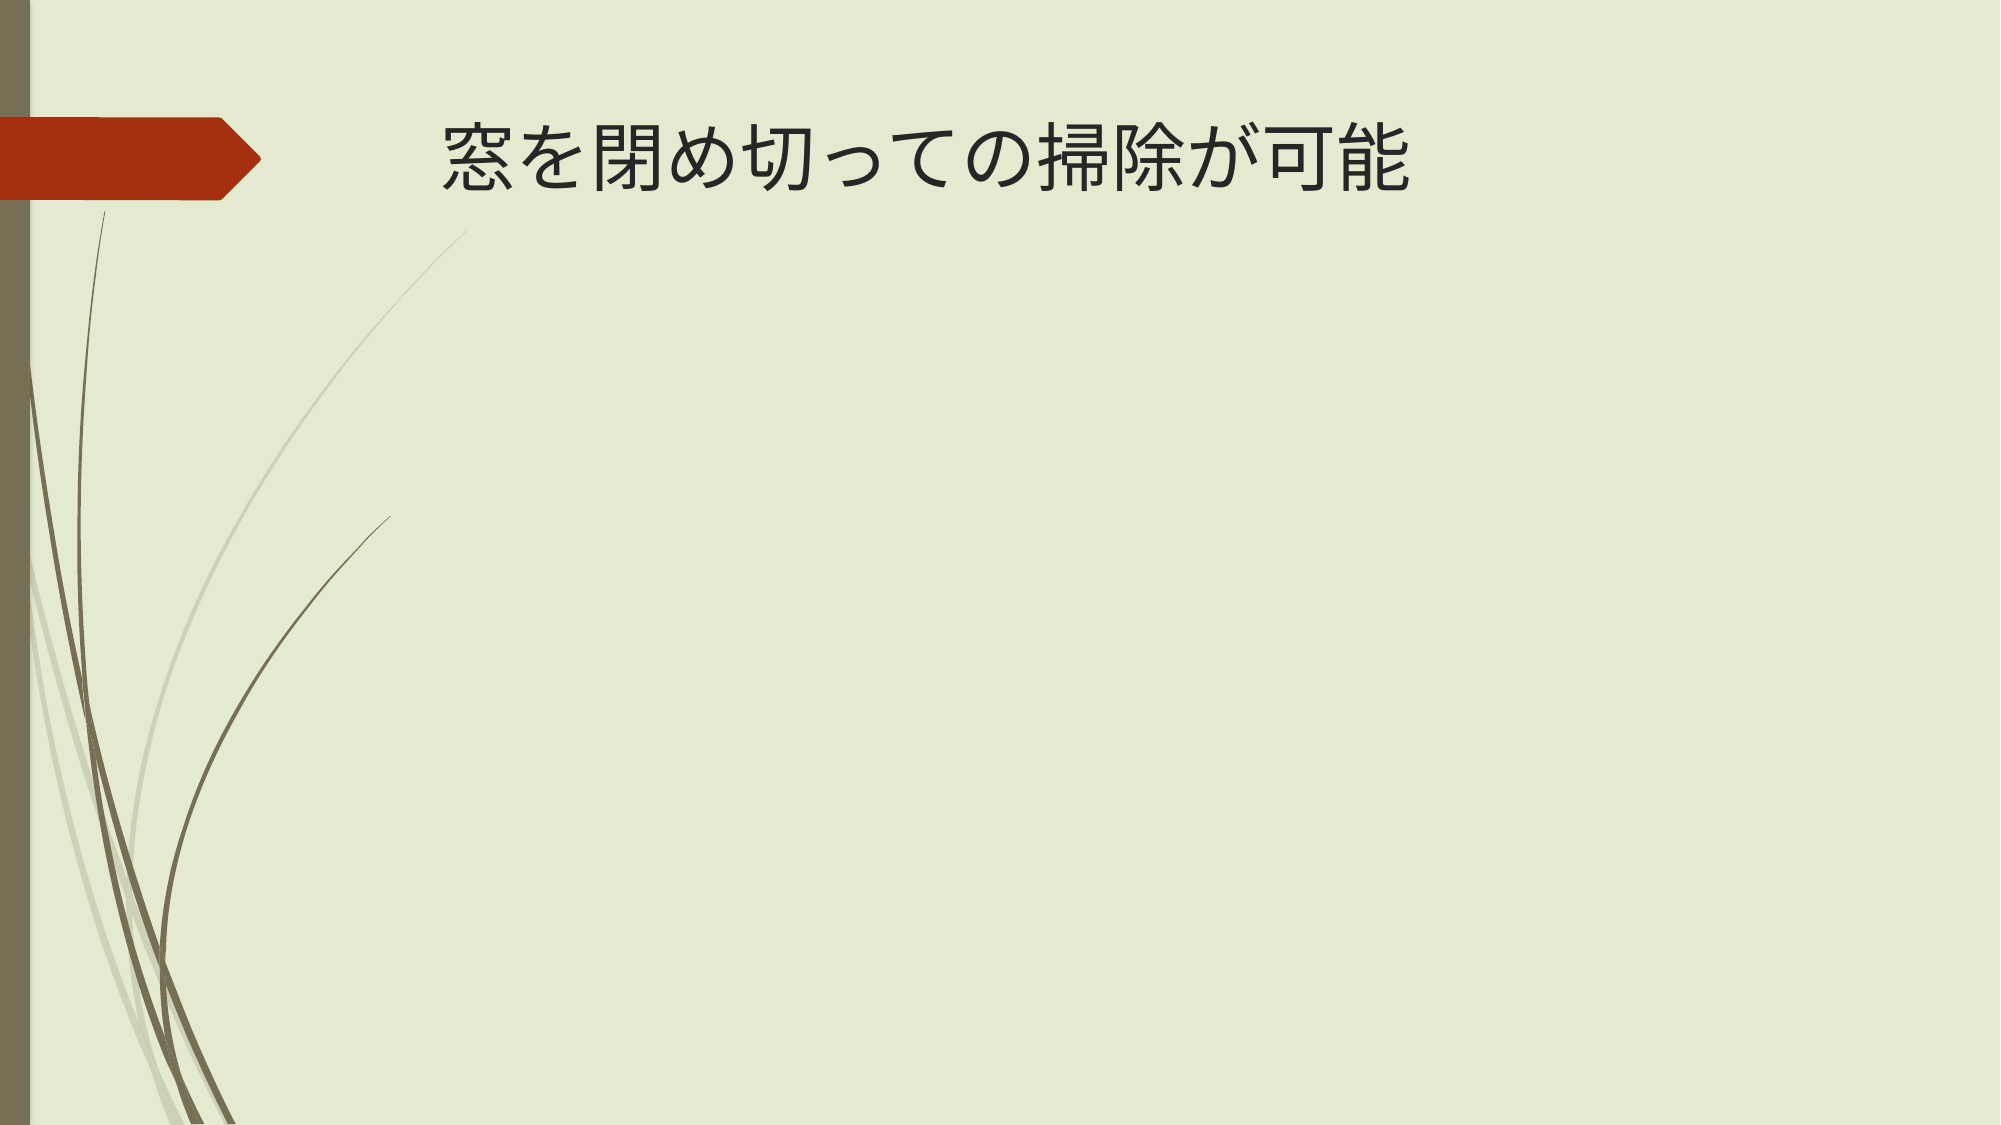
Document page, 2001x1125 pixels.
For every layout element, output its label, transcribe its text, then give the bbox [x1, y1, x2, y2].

title 窓を閉め切っての掃除が可能 [425, 102, 1888, 313]
